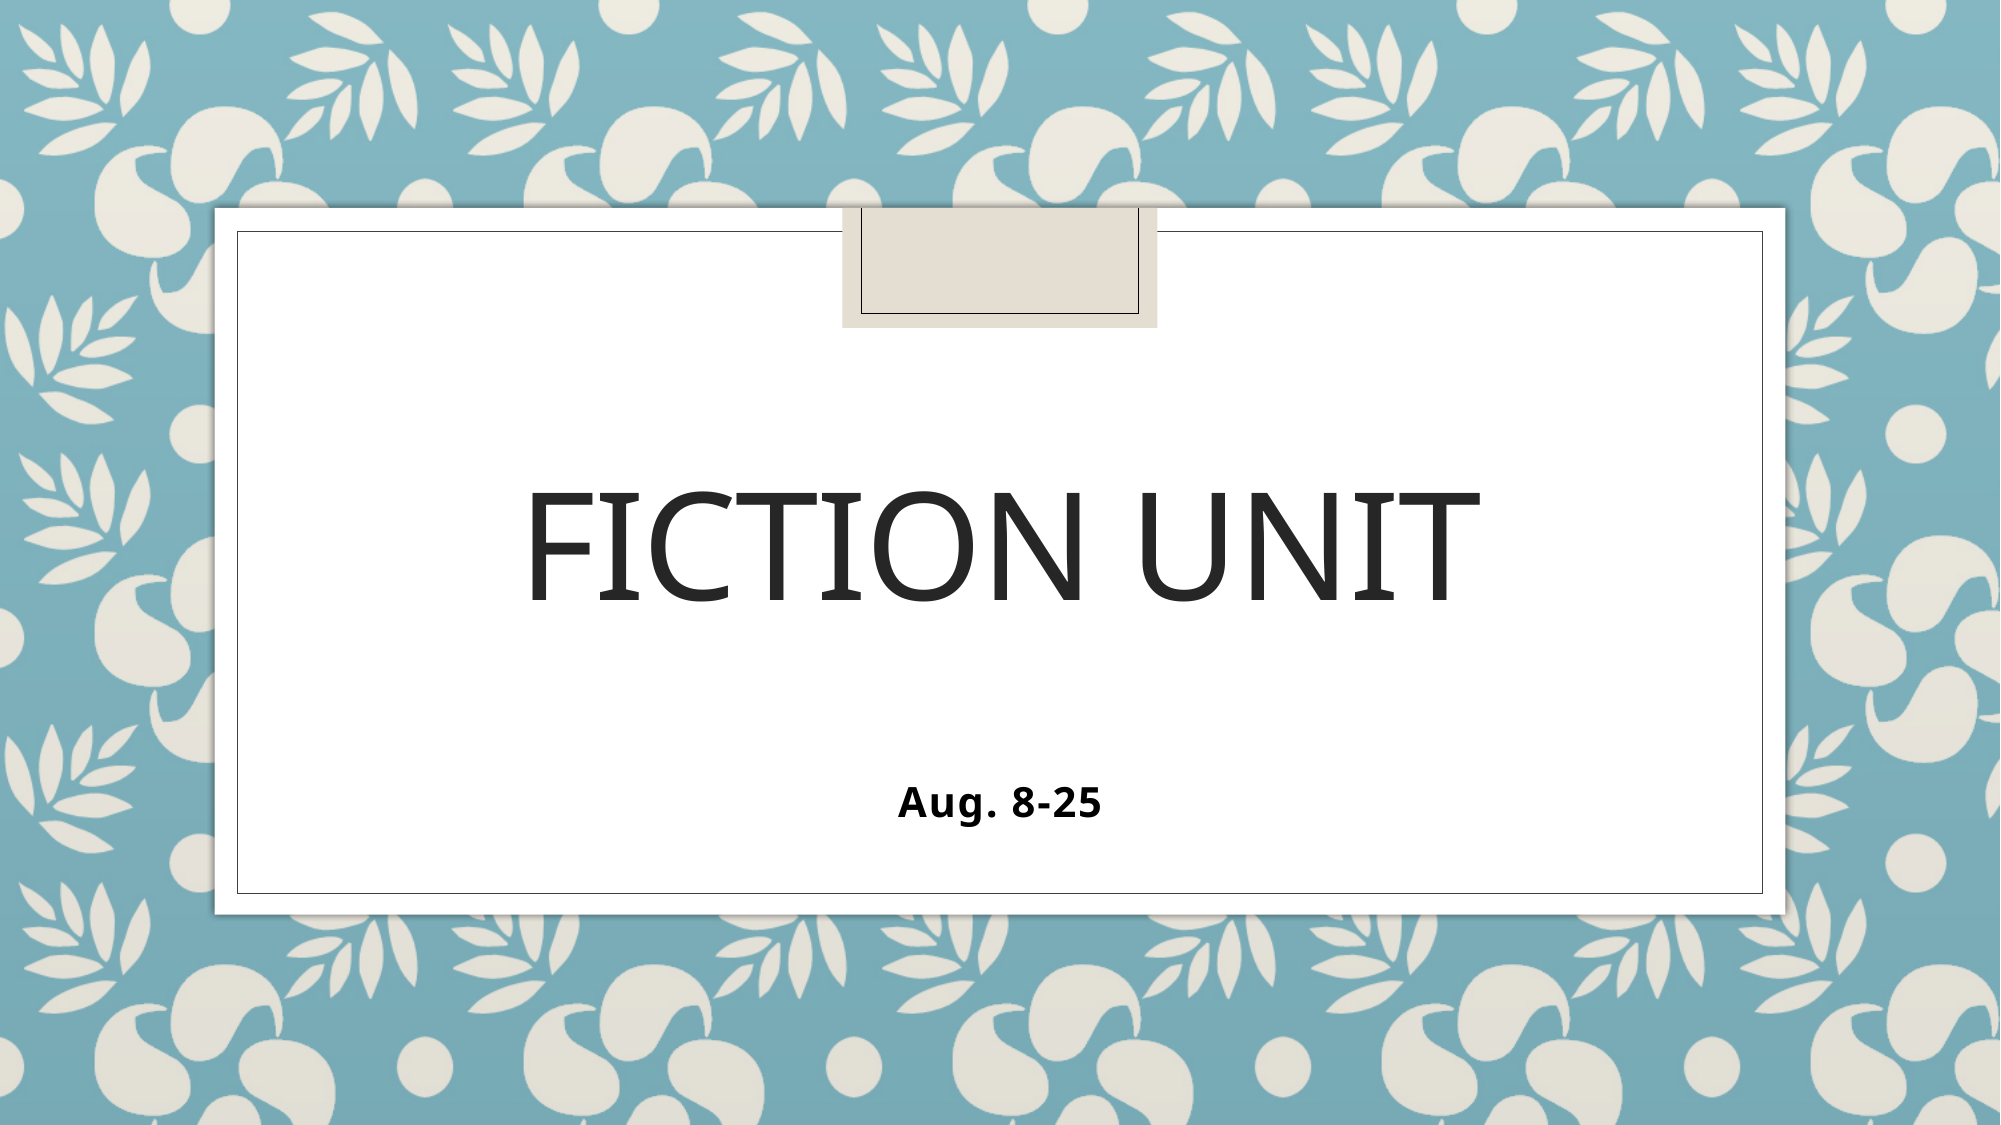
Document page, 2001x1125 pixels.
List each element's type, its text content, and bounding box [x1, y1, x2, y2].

title Fiction Unit [256, 343, 1744, 768]
subtitle Aug. 8-25 [256, 768, 1745, 844]
